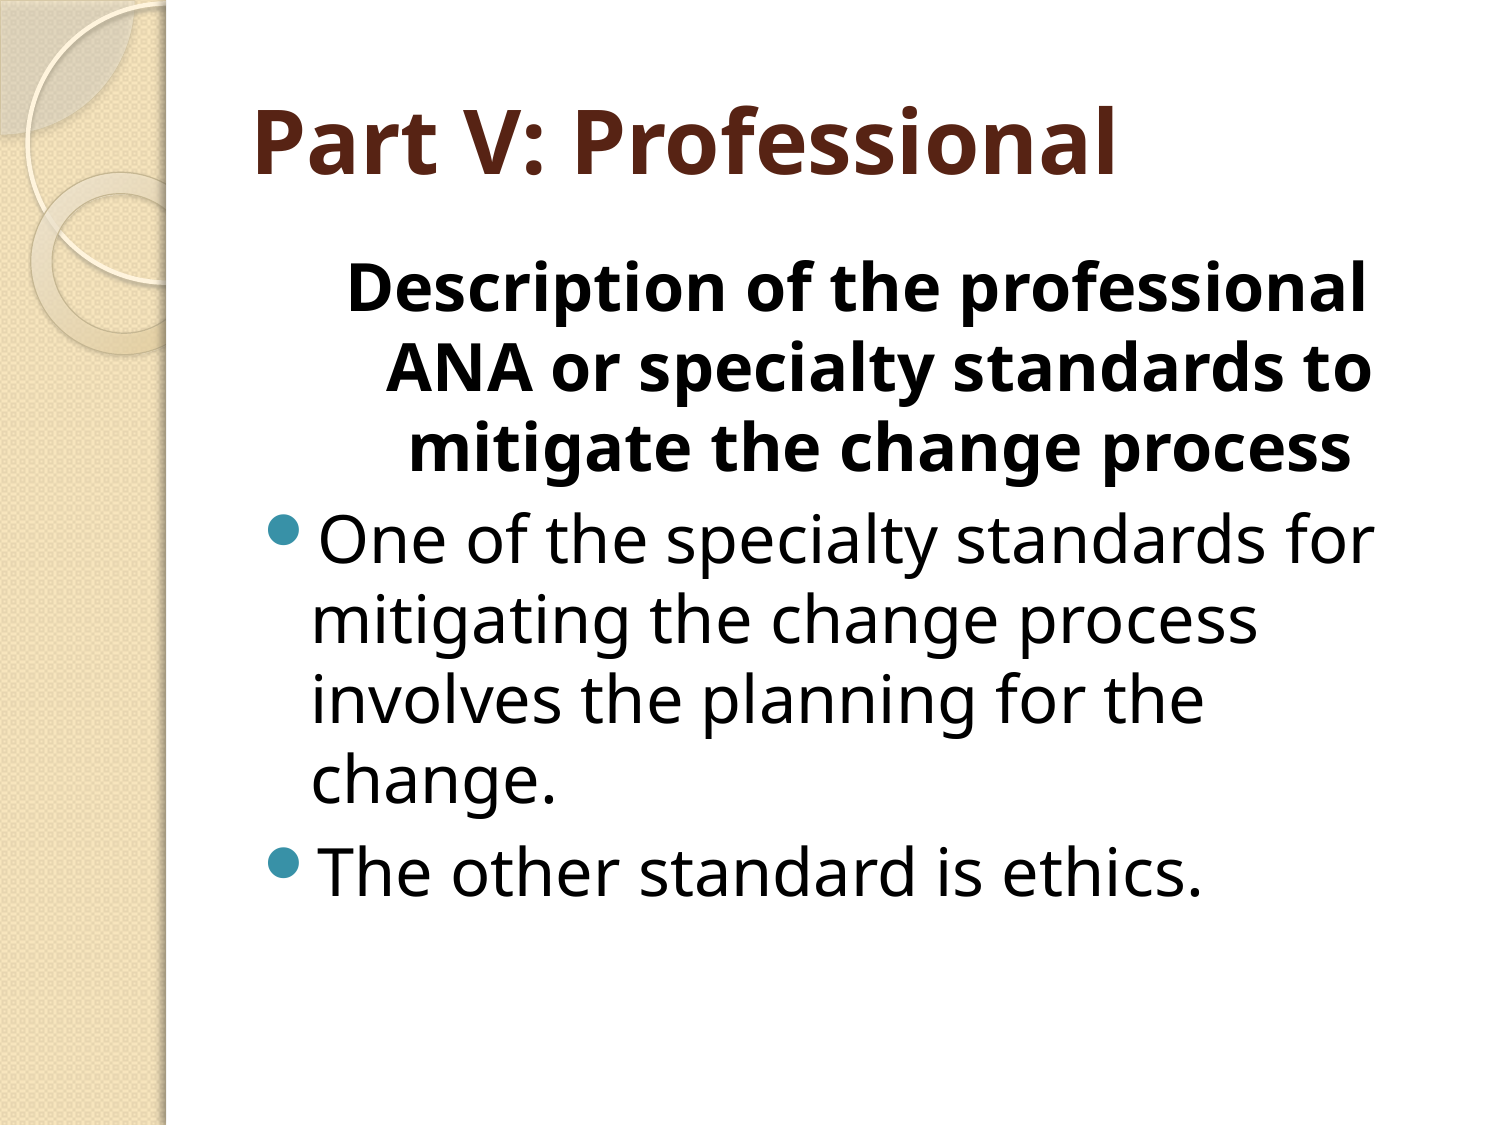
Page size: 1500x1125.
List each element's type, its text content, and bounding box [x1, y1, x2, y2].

list Description of the professional ANA or specialty standards to mitigate the change process One of the specialty standards for mitigating the change process involves the planning for the change. The other standard is ethics. [235, 237, 1466, 1025]
title Part V: Professional [235, 45, 1466, 233]
